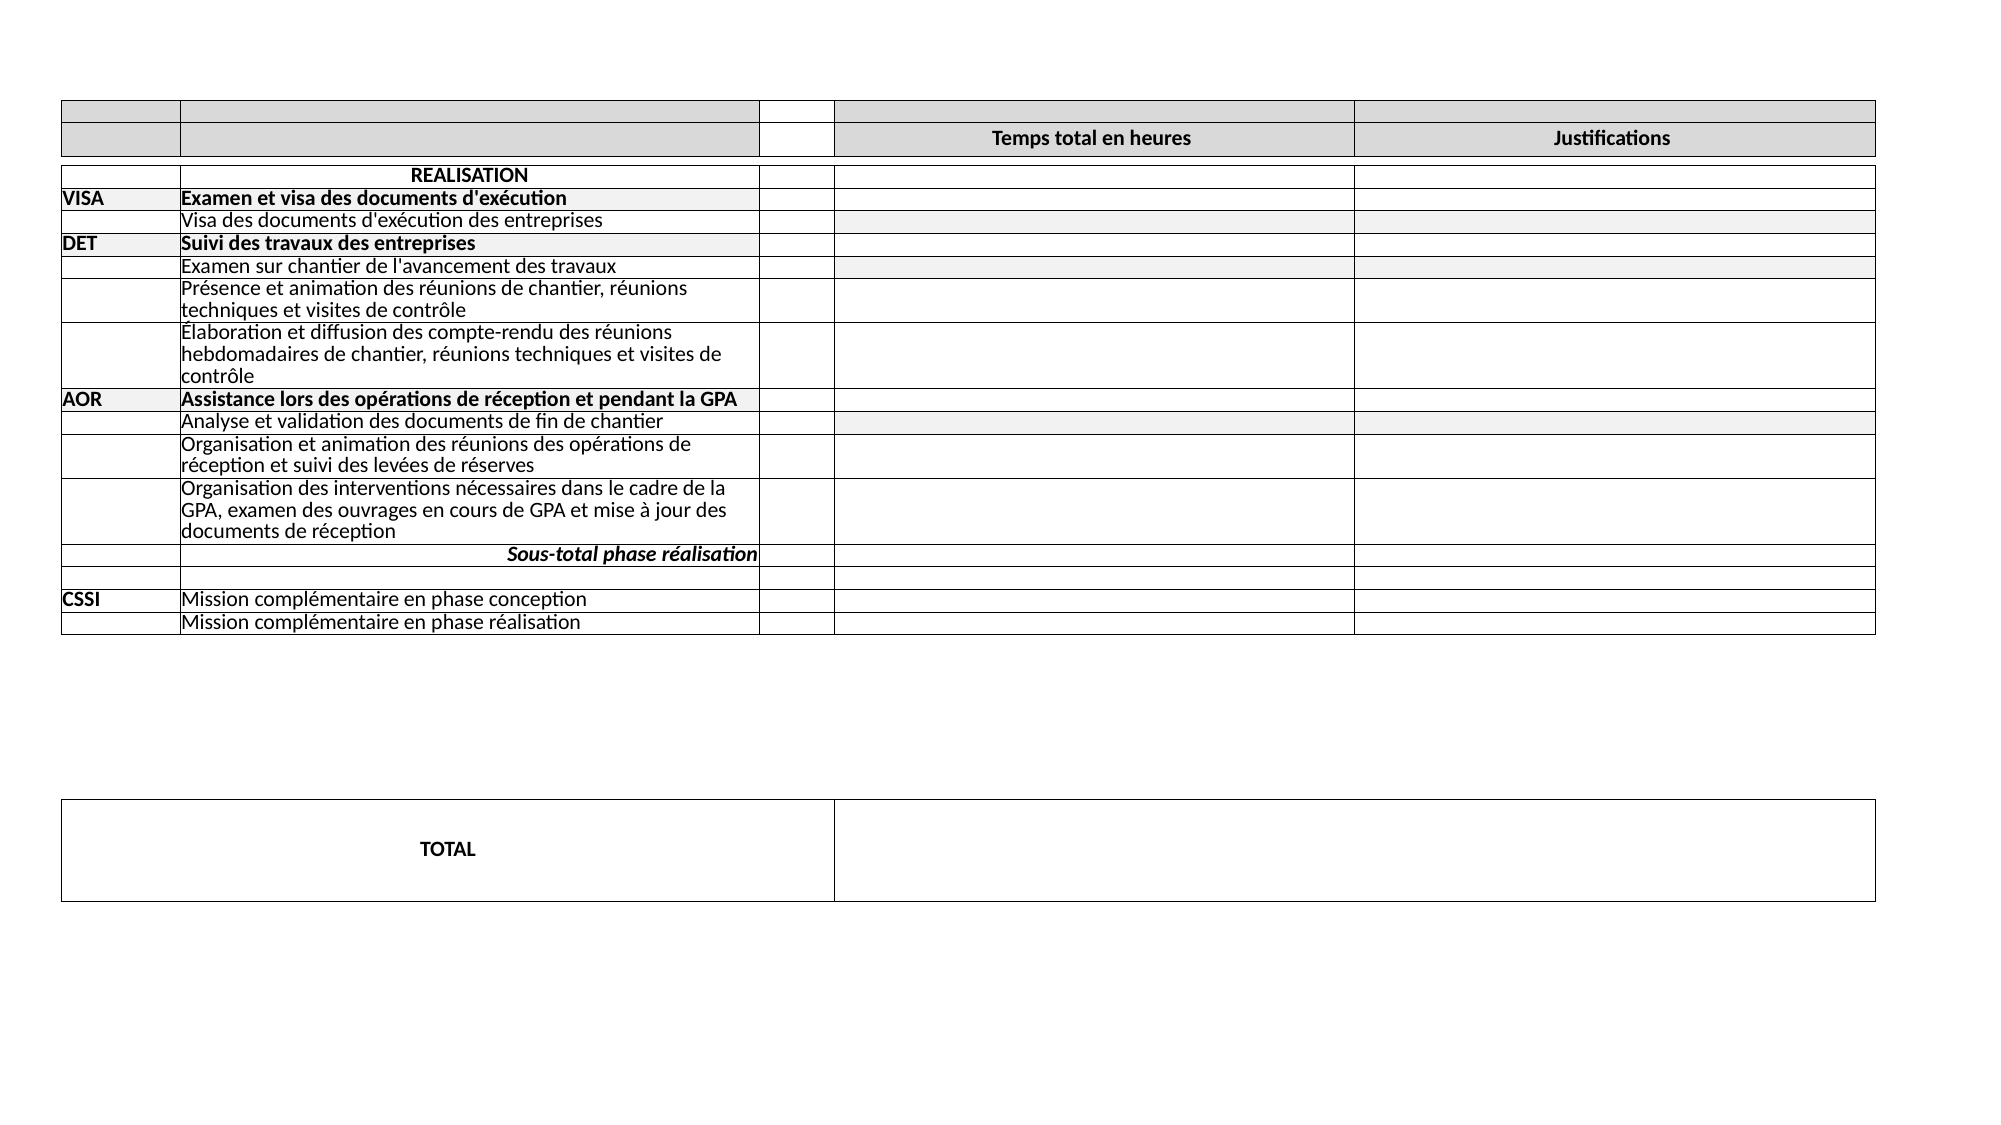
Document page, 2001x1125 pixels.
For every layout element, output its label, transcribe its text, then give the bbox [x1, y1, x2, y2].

table_header [62, 101, 180, 122]
table_cell [835, 323, 1354, 388]
table_cell [835, 389, 1354, 411]
table_cell [760, 412, 834, 434]
table_cell [760, 567, 834, 589]
table_cell Assistance lors des opérations de réception et pendant la GPA [181, 389, 759, 411]
table_cell [1355, 412, 1875, 434]
table_cell [1355, 613, 1875, 634]
table_cell [62, 123, 180, 156]
table_cell [760, 279, 834, 322]
table_cell [62, 257, 180, 278]
table_header [1355, 166, 1875, 188]
table_cell Examen sur chantier de l'avancement des travaux [181, 257, 759, 278]
table_cell [1355, 590, 1875, 612]
table_cell [62, 613, 180, 634]
table_cell Analyse et validation des documents de fin de chantier [181, 412, 759, 434]
table_cell Sous-total phase réalisation [181, 545, 759, 566]
table_cell [835, 435, 1354, 478]
table_cell Mission complémentaire en phase réalisation [181, 613, 759, 634]
table_cell Visa des documents d'exécution des entreprises [181, 211, 759, 233]
table_cell Justifications [1355, 123, 1875, 156]
table_cell Mission complémentaire en phase conception [181, 590, 759, 612]
table_cell [760, 234, 834, 256]
table_cell [62, 211, 180, 233]
table_header [760, 101, 834, 122]
table_cell [1355, 435, 1875, 478]
table_cell [1355, 323, 1875, 388]
table_cell [62, 545, 180, 566]
table_cell [1355, 567, 1875, 589]
table_cell [760, 479, 834, 544]
table_cell Examen et visa des documents d'exécution [181, 189, 759, 210]
table_cell [1355, 389, 1875, 411]
table_header REALISATION [181, 166, 759, 188]
table_cell [62, 323, 180, 388]
table_cell [835, 613, 1354, 634]
table_cell [1355, 479, 1875, 544]
table_cell [1355, 545, 1875, 566]
table_cell Temps total en heures [835, 123, 1354, 156]
table_cell Suivi des travaux des entreprises [181, 234, 759, 256]
table_cell Présence et animation des réunions de chantier, réunions techniques et visites de contrôle [181, 279, 759, 322]
table_cell [760, 545, 834, 566]
table_cell [760, 435, 834, 478]
table_cell [835, 189, 1354, 210]
table_cell CSSI [62, 590, 180, 612]
table_header [760, 166, 834, 188]
table_cell DET [62, 234, 180, 256]
table_cell VISA [62, 189, 180, 210]
table_cell [1355, 257, 1875, 278]
table_cell Organisation des interventions nécessaires dans le cadre de la GPA, examen des ouvrages en cours de GPA et mise à jour des documents de réception [181, 479, 759, 544]
table_cell [835, 479, 1354, 544]
table_cell AOR [62, 389, 180, 411]
table_cell [835, 412, 1354, 434]
table_cell [760, 389, 834, 411]
table_cell [760, 123, 834, 156]
table_cell [62, 412, 180, 434]
table_cell [835, 545, 1354, 566]
table_cell [62, 279, 180, 322]
table_cell [181, 123, 759, 156]
table_cell [760, 613, 834, 634]
table_cell [760, 257, 834, 278]
table_header TOTAL [62, 800, 834, 901]
table_header [181, 101, 759, 122]
table_cell Organisation et animation des réunions des opérations de réception et suivi des levées de réserves [181, 435, 759, 478]
table_header [835, 166, 1354, 188]
table_cell [1355, 189, 1875, 210]
table_cell [760, 590, 834, 612]
table_cell [1355, 211, 1875, 233]
table_cell [760, 211, 834, 233]
table_cell [760, 323, 834, 388]
table_cell [62, 567, 180, 589]
table_header [62, 166, 180, 188]
table_cell [62, 435, 180, 478]
table_cell [62, 479, 180, 544]
table_cell [760, 189, 834, 210]
table_cell [835, 567, 1354, 589]
table_header [835, 101, 1354, 122]
table_header [1355, 101, 1875, 122]
table_cell [835, 257, 1354, 278]
table_cell [835, 211, 1354, 233]
table_cell [1355, 234, 1875, 256]
table_cell [181, 567, 759, 589]
table_cell [835, 234, 1354, 256]
table_cell [835, 590, 1354, 612]
table_header [835, 800, 1875, 901]
table_cell Élaboration et diffusion des compte-rendu des réunions hebdomadaires de chantier, réunions techniques et visites de contrôle [181, 323, 759, 388]
table_cell [1355, 279, 1875, 322]
table_cell [835, 279, 1354, 322]
